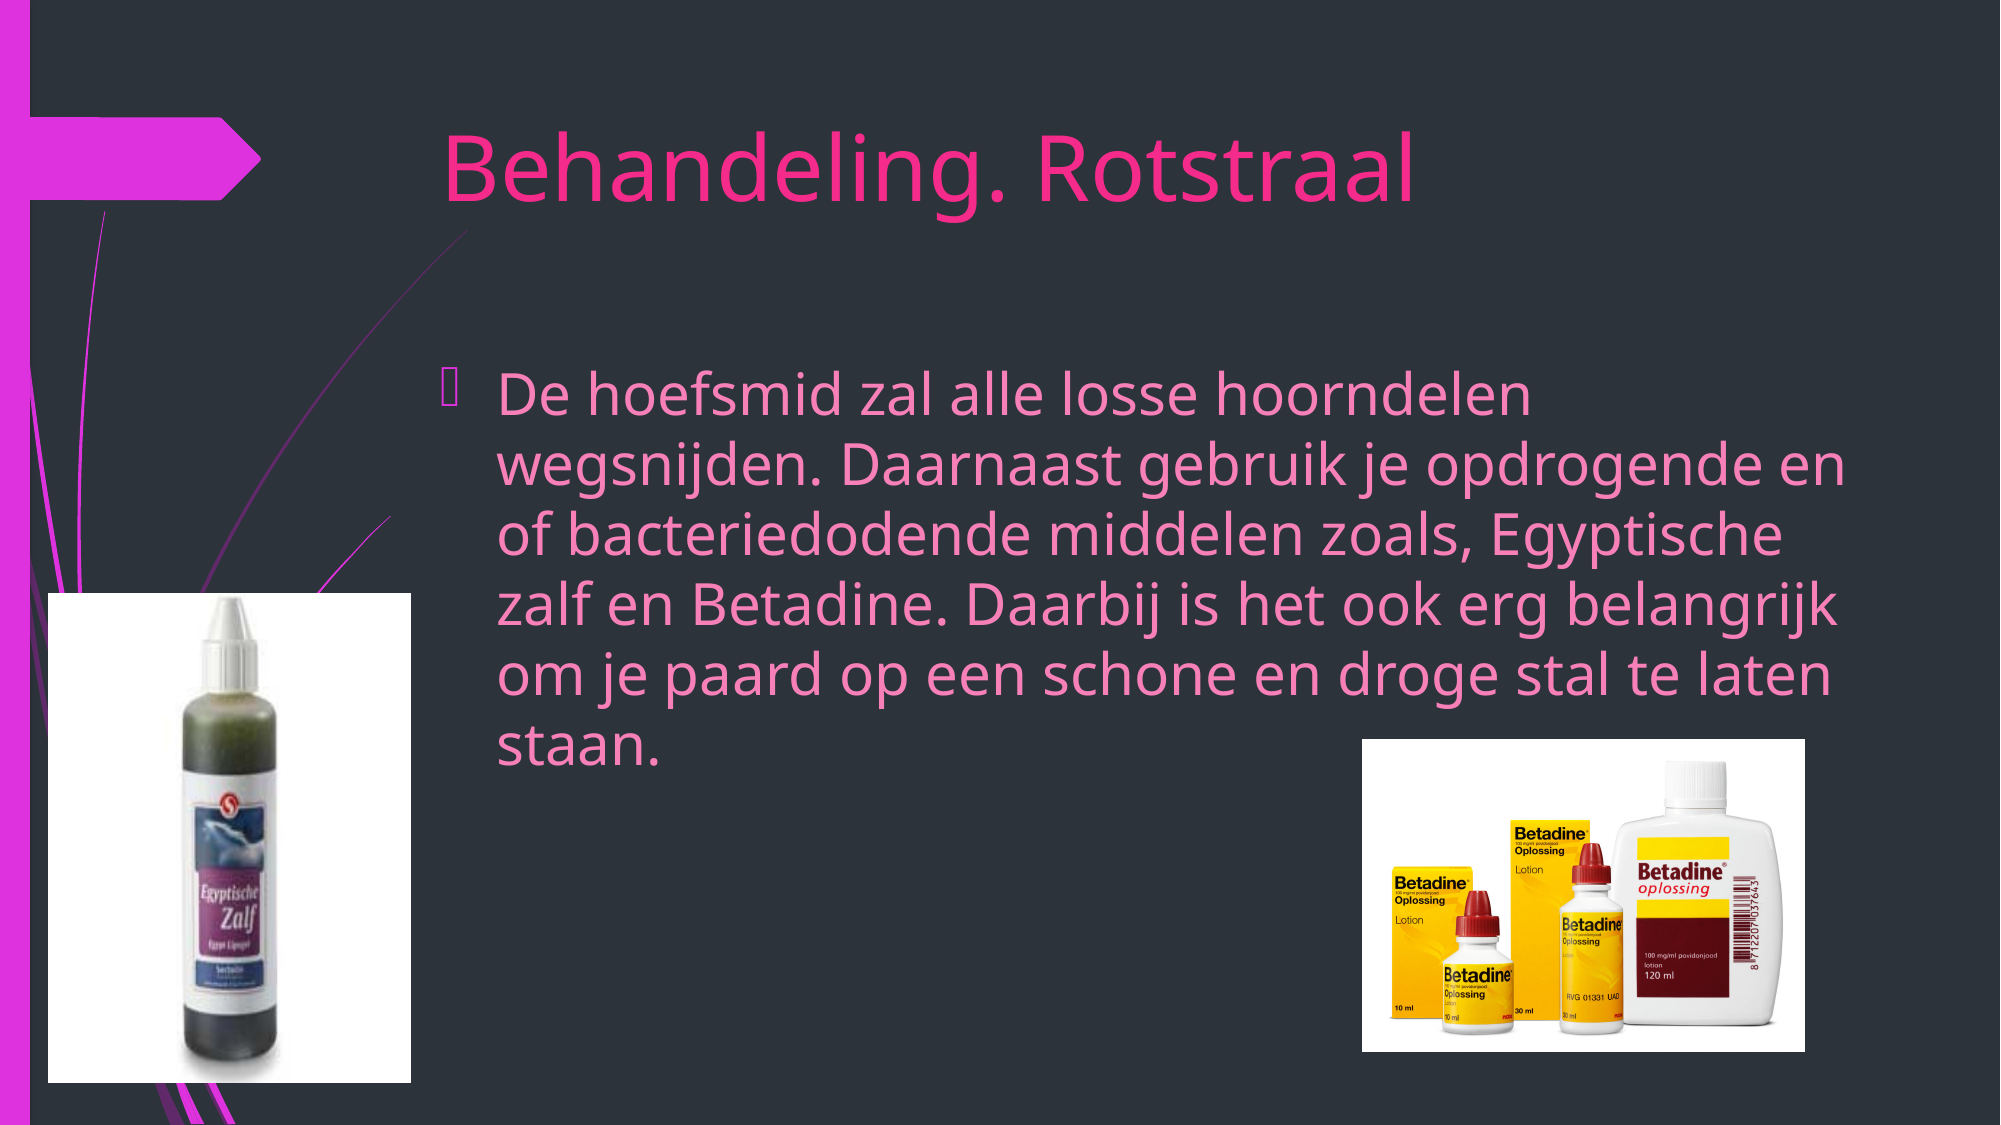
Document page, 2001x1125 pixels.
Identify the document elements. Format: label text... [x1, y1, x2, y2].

picture [48, 593, 411, 1084]
list De hoefsmid zal alle losse hoorndelen wegsnijden. Daarnaast gebruik je opdrogende en of bacteriedodende middelen zoals, Egyptische zalf en Betadine. Daarbij is het ook erg belangrijk om je paard op een schone en droge stal te laten staan. [424, 350, 1888, 970]
picture [1362, 739, 1805, 1052]
title Behandeling. Rotstraal [425, 102, 1888, 313]
